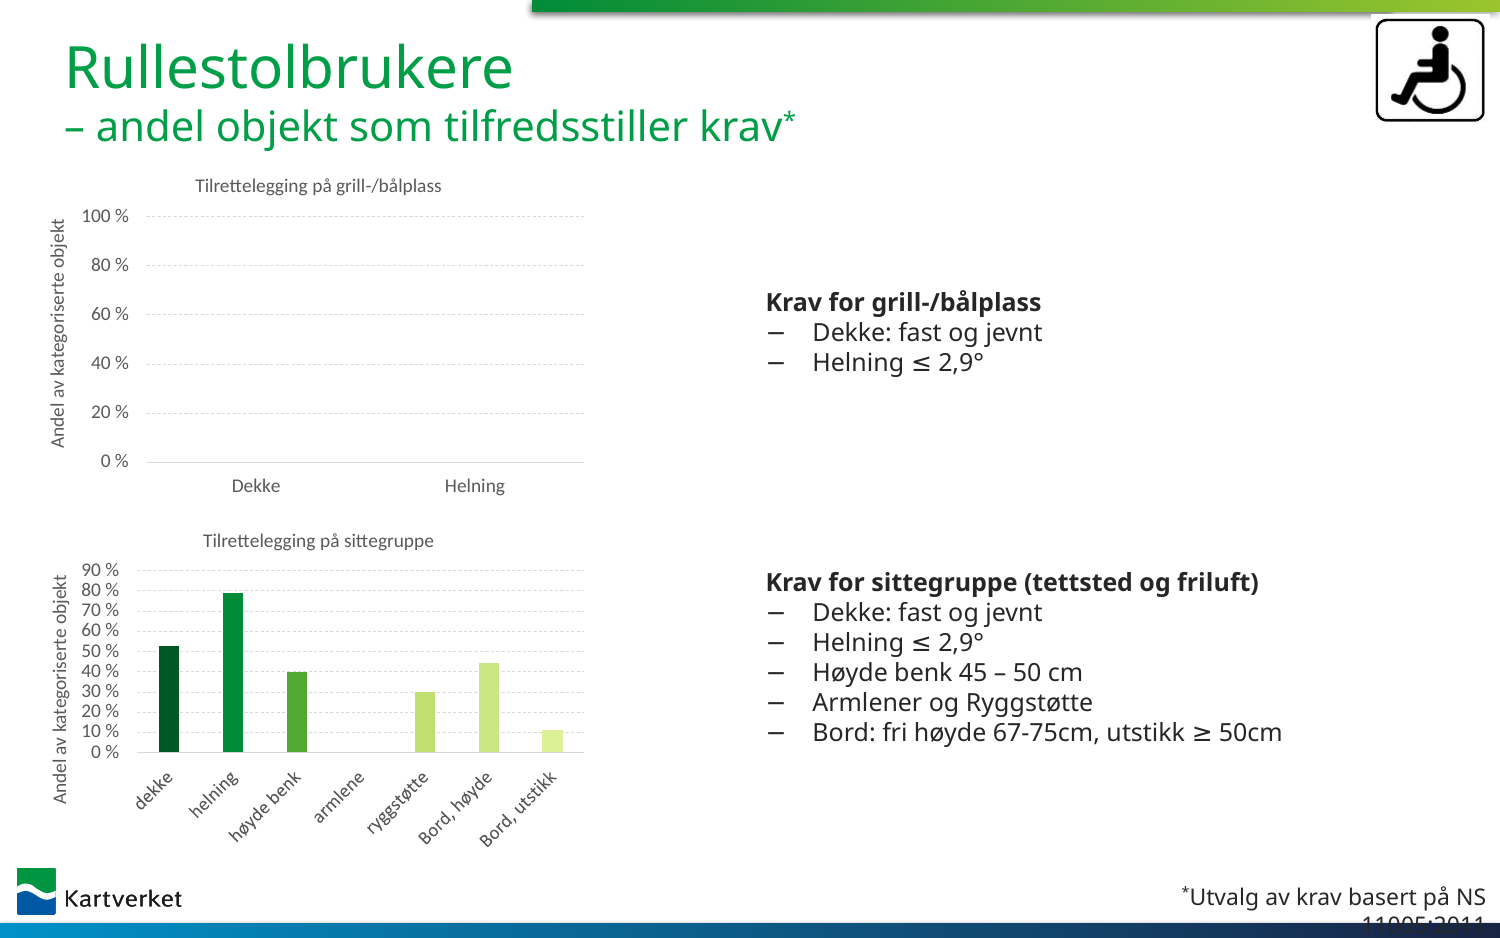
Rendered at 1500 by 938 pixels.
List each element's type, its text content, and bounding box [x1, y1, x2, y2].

text_box Rullestolbrukere – andel objekt som tilfredsstiller krav* [49, 14, 1431, 158]
picture [1371, 13, 1491, 127]
picture [41, 166, 596, 505]
text_box *Utvalg av krav basert på NS 11005:2011 [1068, 873, 1500, 938]
text_box Krav for grill-/bålplass Dekke: fast og jevnt Helning ≤ 2,9° [750, 279, 1452, 384]
text_box Krav for sittegruppe (tettsted og friluft) Dekke: fast og jevnt Helning ≤ 2,9° Høyde benk 45 – 50 cm Armlener og Ryggstøtte Bord: fri høyde 67-75cm, utstikk ≥ 50cm [750, 559, 1500, 754]
picture [41, 520, 596, 859]
